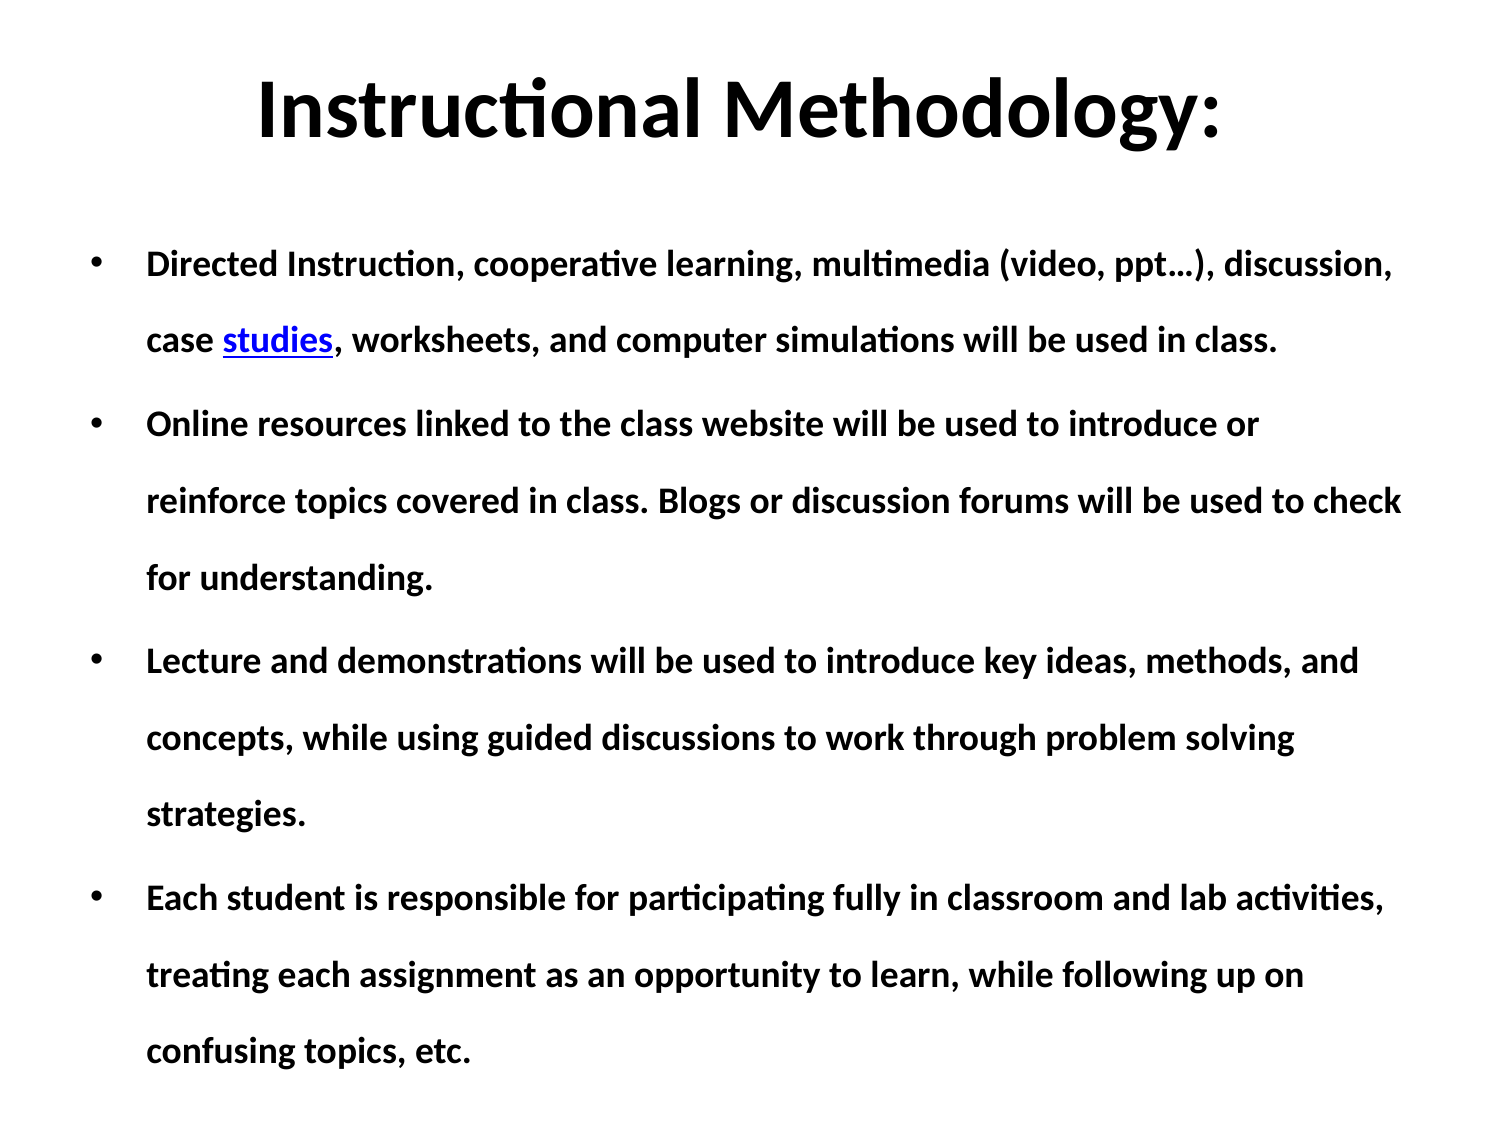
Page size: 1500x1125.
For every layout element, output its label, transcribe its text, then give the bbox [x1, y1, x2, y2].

title Instructional Methodology: [75, 45, 1425, 163]
list Directed Instruction, cooperative learning, multimedia (video, ppt…), discussion, case studies, worksheets, and computer simulations will be used in class. Online resources linked to the class website will be used to introduce or reinforce topics covered in class. Blogs or discussion forums will be used to check for understanding. Lecture and demonstrations will be used to introduce key ideas, methods, and concepts, while using guided discussions to work through problem solving strategies. Each student is responsible for participating fully in classroom and lab activities, treating each assignment as an opportunity to learn, while following up on confusing topics, etc. [75, 200, 1425, 1005]
